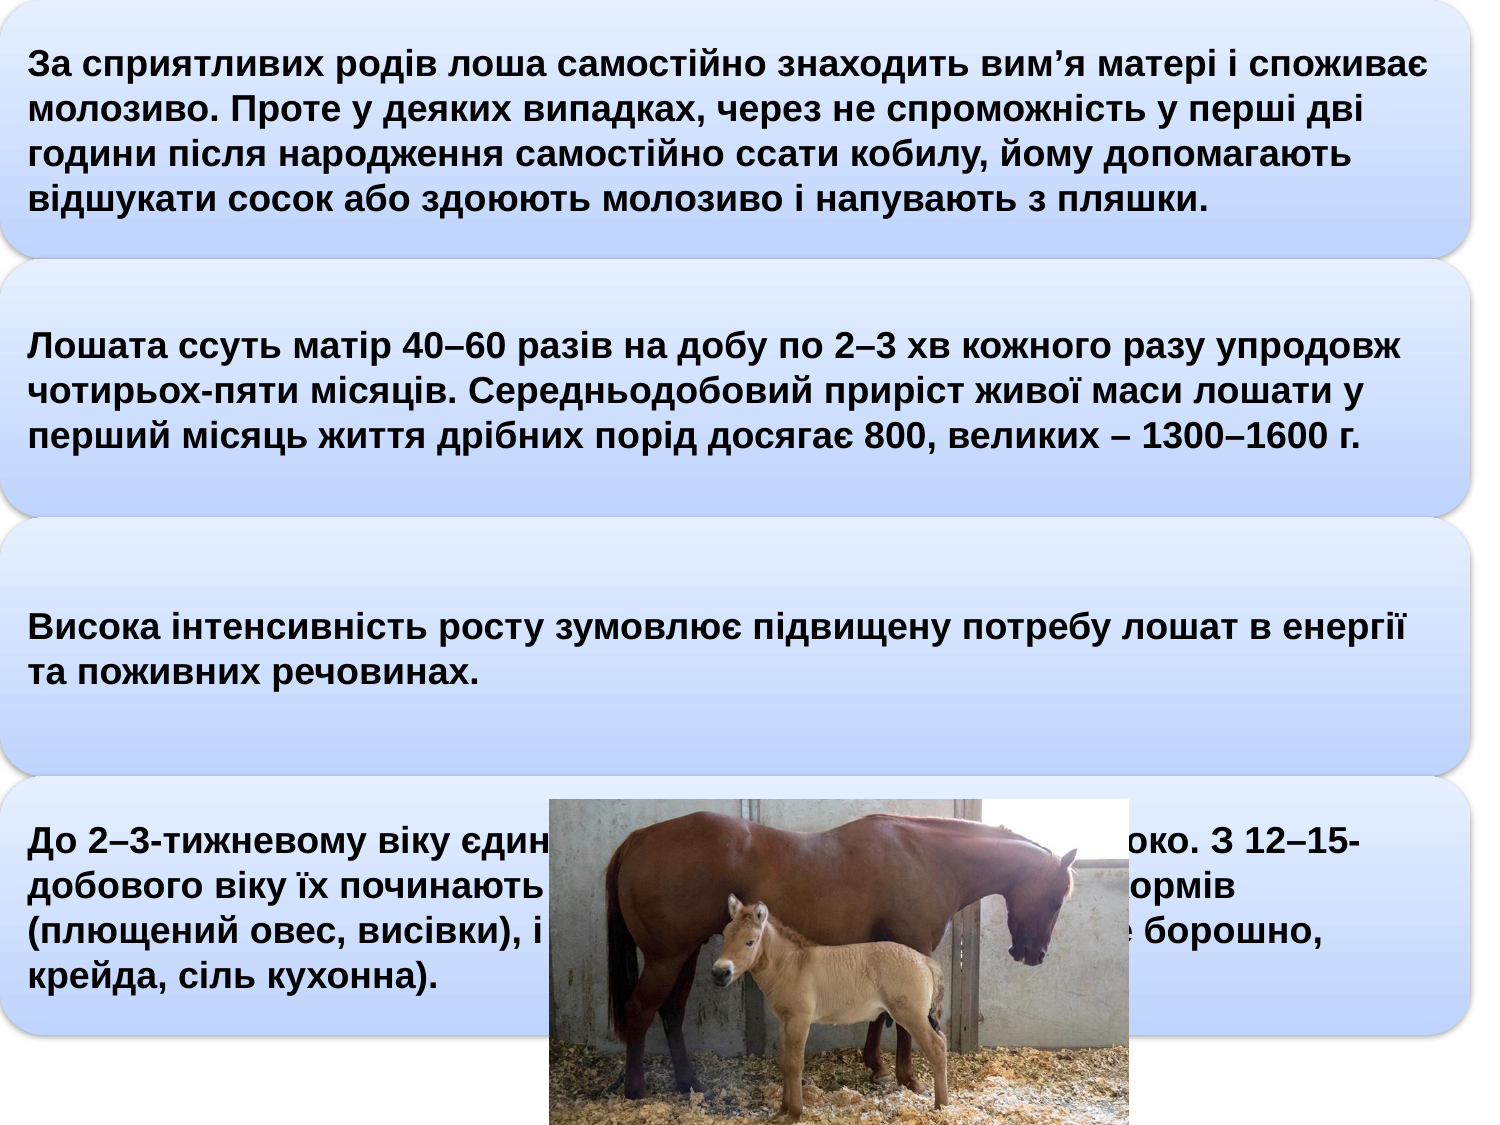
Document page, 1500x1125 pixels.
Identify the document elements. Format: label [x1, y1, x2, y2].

picture [548, 798, 1129, 1125]
text_box [0, 0, 1471, 1036]
